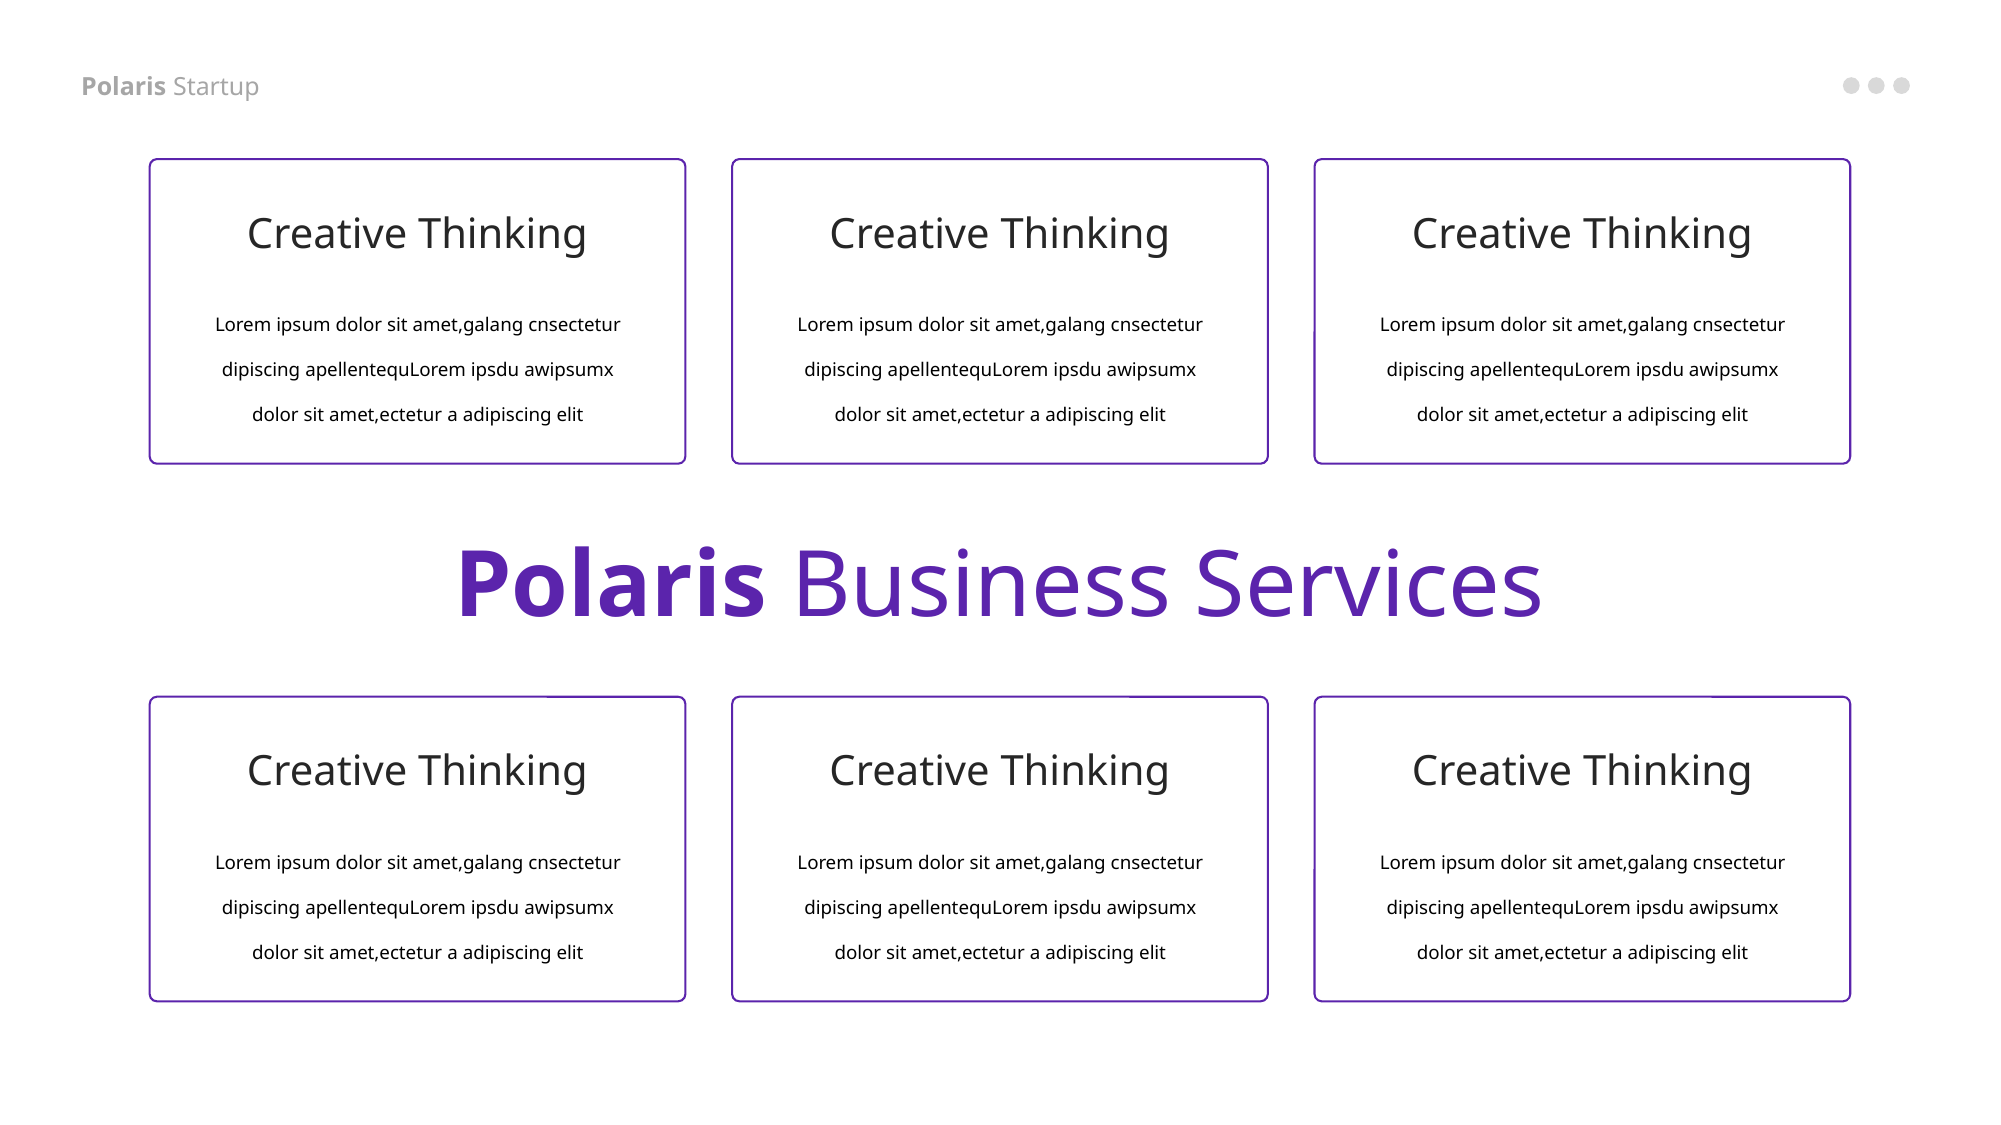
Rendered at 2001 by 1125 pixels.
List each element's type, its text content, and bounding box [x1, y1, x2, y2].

text_box Polaris Startup [66, 62, 328, 108]
text_box Creative Thinking [778, 199, 1222, 264]
text_box Lorem ipsum dolor sit amet,galang cnsectetur dipiscing apellentequLorem ipsdu awipsumx dolor sit amet,ectetur a adipiscing elit [196, 820, 639, 971]
text_box Creative Thinking [778, 736, 1222, 802]
text_box [148, 158, 687, 465]
text_box Creative Thinking [1361, 199, 1804, 264]
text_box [1842, 77, 1910, 94]
text_box [148, 695, 687, 1003]
text_box Lorem ipsum dolor sit amet,galang cnsectetur dipiscing apellentequLorem ipsdu awipsumx dolor sit amet,ectetur a adipiscing elit [778, 283, 1222, 433]
text_box Creative Thinking [196, 199, 639, 264]
text_box [731, 695, 1269, 1003]
text_box Creative Thinking [1361, 736, 1804, 802]
text_box Polaris Business Services [149, 517, 1851, 642]
text_box [1313, 695, 1852, 1003]
text_box Lorem ipsum dolor sit amet,galang cnsectetur dipiscing apellentequLorem ipsdu awipsumx dolor sit amet,ectetur a adipiscing elit [1361, 820, 1804, 971]
text_box Lorem ipsum dolor sit amet,galang cnsectetur dipiscing apellentequLorem ipsdu awipsumx dolor sit amet,ectetur a adipiscing elit [196, 283, 639, 433]
text_box [731, 158, 1269, 465]
text_box [1313, 158, 1852, 465]
text_box Lorem ipsum dolor sit amet,galang cnsectetur dipiscing apellentequLorem ipsdu awipsumx dolor sit amet,ectetur a adipiscing elit [778, 820, 1222, 971]
text_box Lorem ipsum dolor sit amet,galang cnsectetur dipiscing apellentequLorem ipsdu awipsumx dolor sit amet,ectetur a adipiscing elit [1361, 283, 1804, 433]
text_box Creative Thinking [196, 736, 639, 802]
